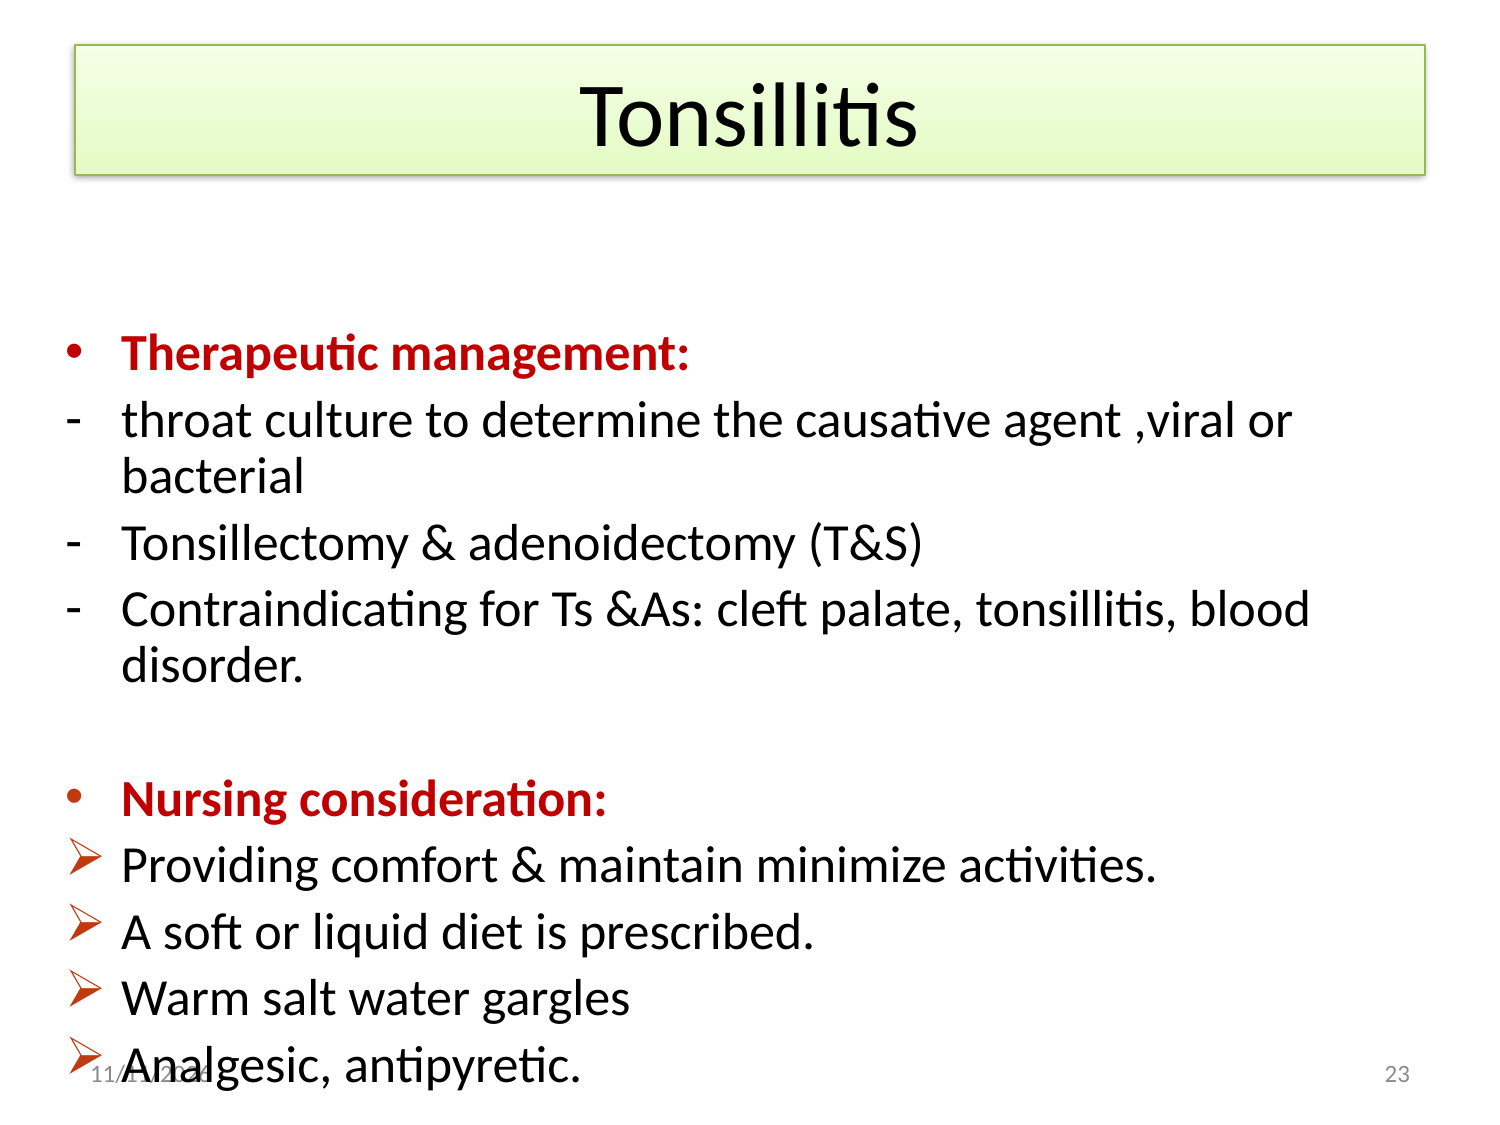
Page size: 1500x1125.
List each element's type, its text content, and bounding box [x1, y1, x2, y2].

list Therapeutic management: throat culture to determine the causative agent ,viral or bacterial Tonsillectomy & adenoidectomy (T&S) Contraindicating for Ts &As: cleft palate, tonsillitis, blood disorder. Nursing consideration: Providing comfort & maintain minimize activities. A soft or liquid diet is prescribed. Warm salt water gargles Analgesic, antipyretic. [50, 318, 1469, 1113]
title Tonsillitis [74, 44, 1426, 176]
